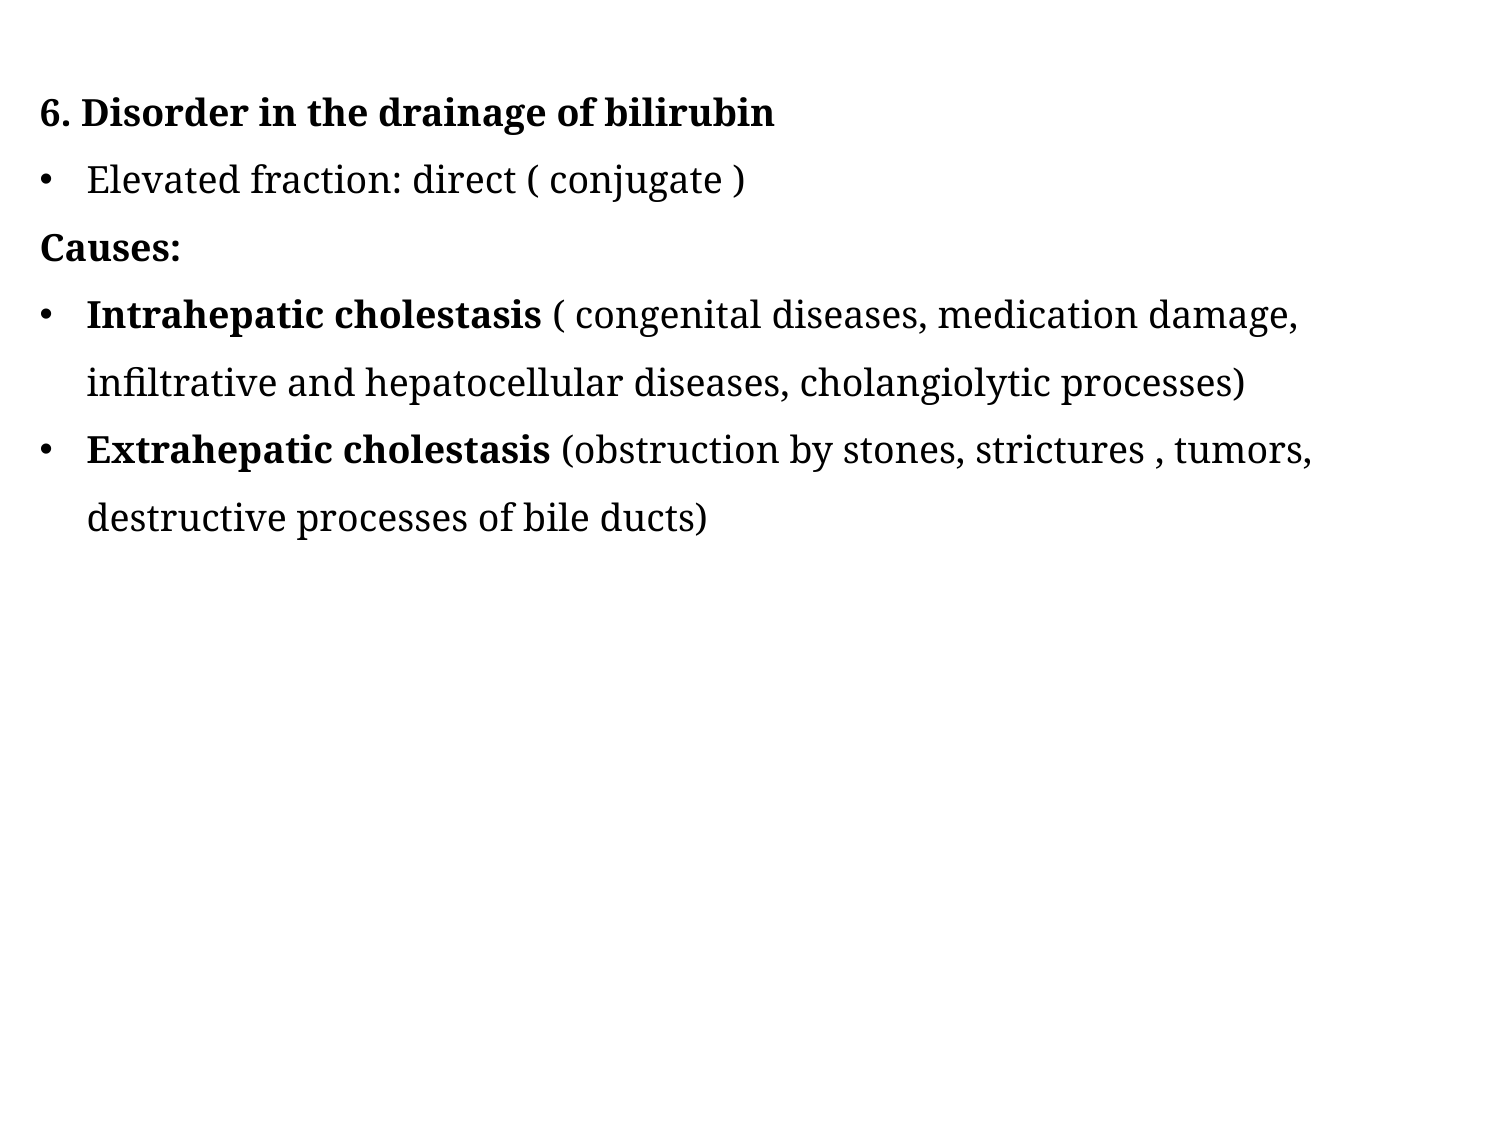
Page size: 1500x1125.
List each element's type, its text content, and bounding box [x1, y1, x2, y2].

text_box 6. Disorder in the drainage of bilirubin Elevated fraction: direct ( conjugate ) Causes: Intrahepatic cholestasis ( congenital diseases, medication damage, infiltrative and hepatocellular diseases, cholangiolytic processes) Extrahepatic cholestasis (obstruction by stones, strictures , tumors, destructive processes of bile ducts) [24, 81, 1463, 591]
